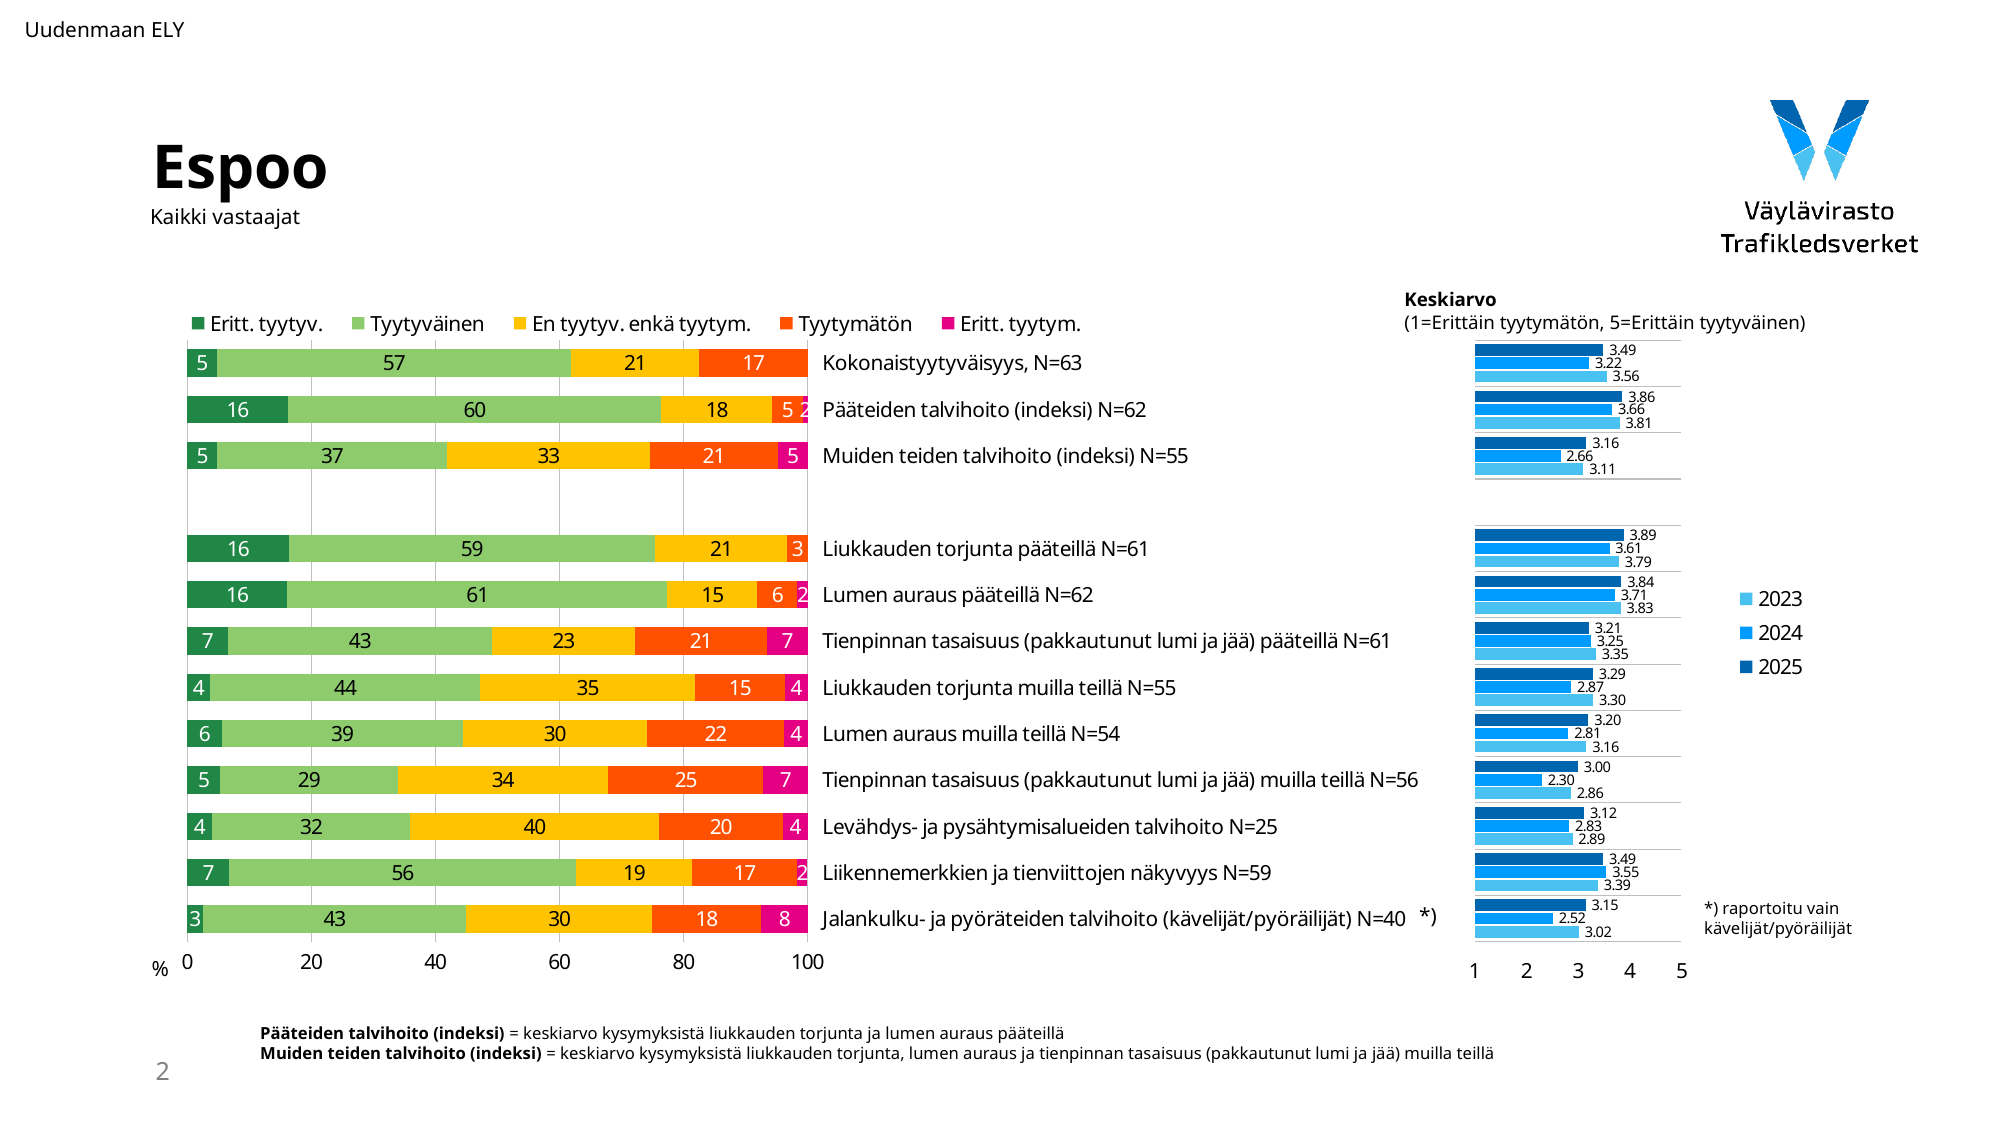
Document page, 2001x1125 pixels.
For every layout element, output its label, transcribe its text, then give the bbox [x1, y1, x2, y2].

text_box Pääteiden talvihoito (indeksi) = keskiarvo kysymyksistä liukkauden torjunta ja lumen auraus pääteillä Muiden teiden talvihoito (indeksi) = keskiarvo kysymyksistä liukkauden torjunta, lumen auraus ja tienpinnan tasaisuus (pakkautunut lumi ja jää) muilla teillä [245, 1015, 1520, 1094]
text_box Uudenmaan ELY [9, 9, 200, 50]
chart [168, 281, 1822, 985]
text_box *) raportoitu vain kävelijät/pyöräilijät [1822, 890, 1868, 945]
text_box % [136, 948, 184, 989]
text_box Kaikki vastaajat [135, 196, 315, 237]
footer [0, 1042, 675, 1103]
picture [1682, 62, 1958, 292]
text_box Keskiarvo (1=Erittäin tyytymätön, 5=Erittäin tyytyväinen) [1389, 280, 1826, 341]
title Espoo [137, 59, 1555, 278]
